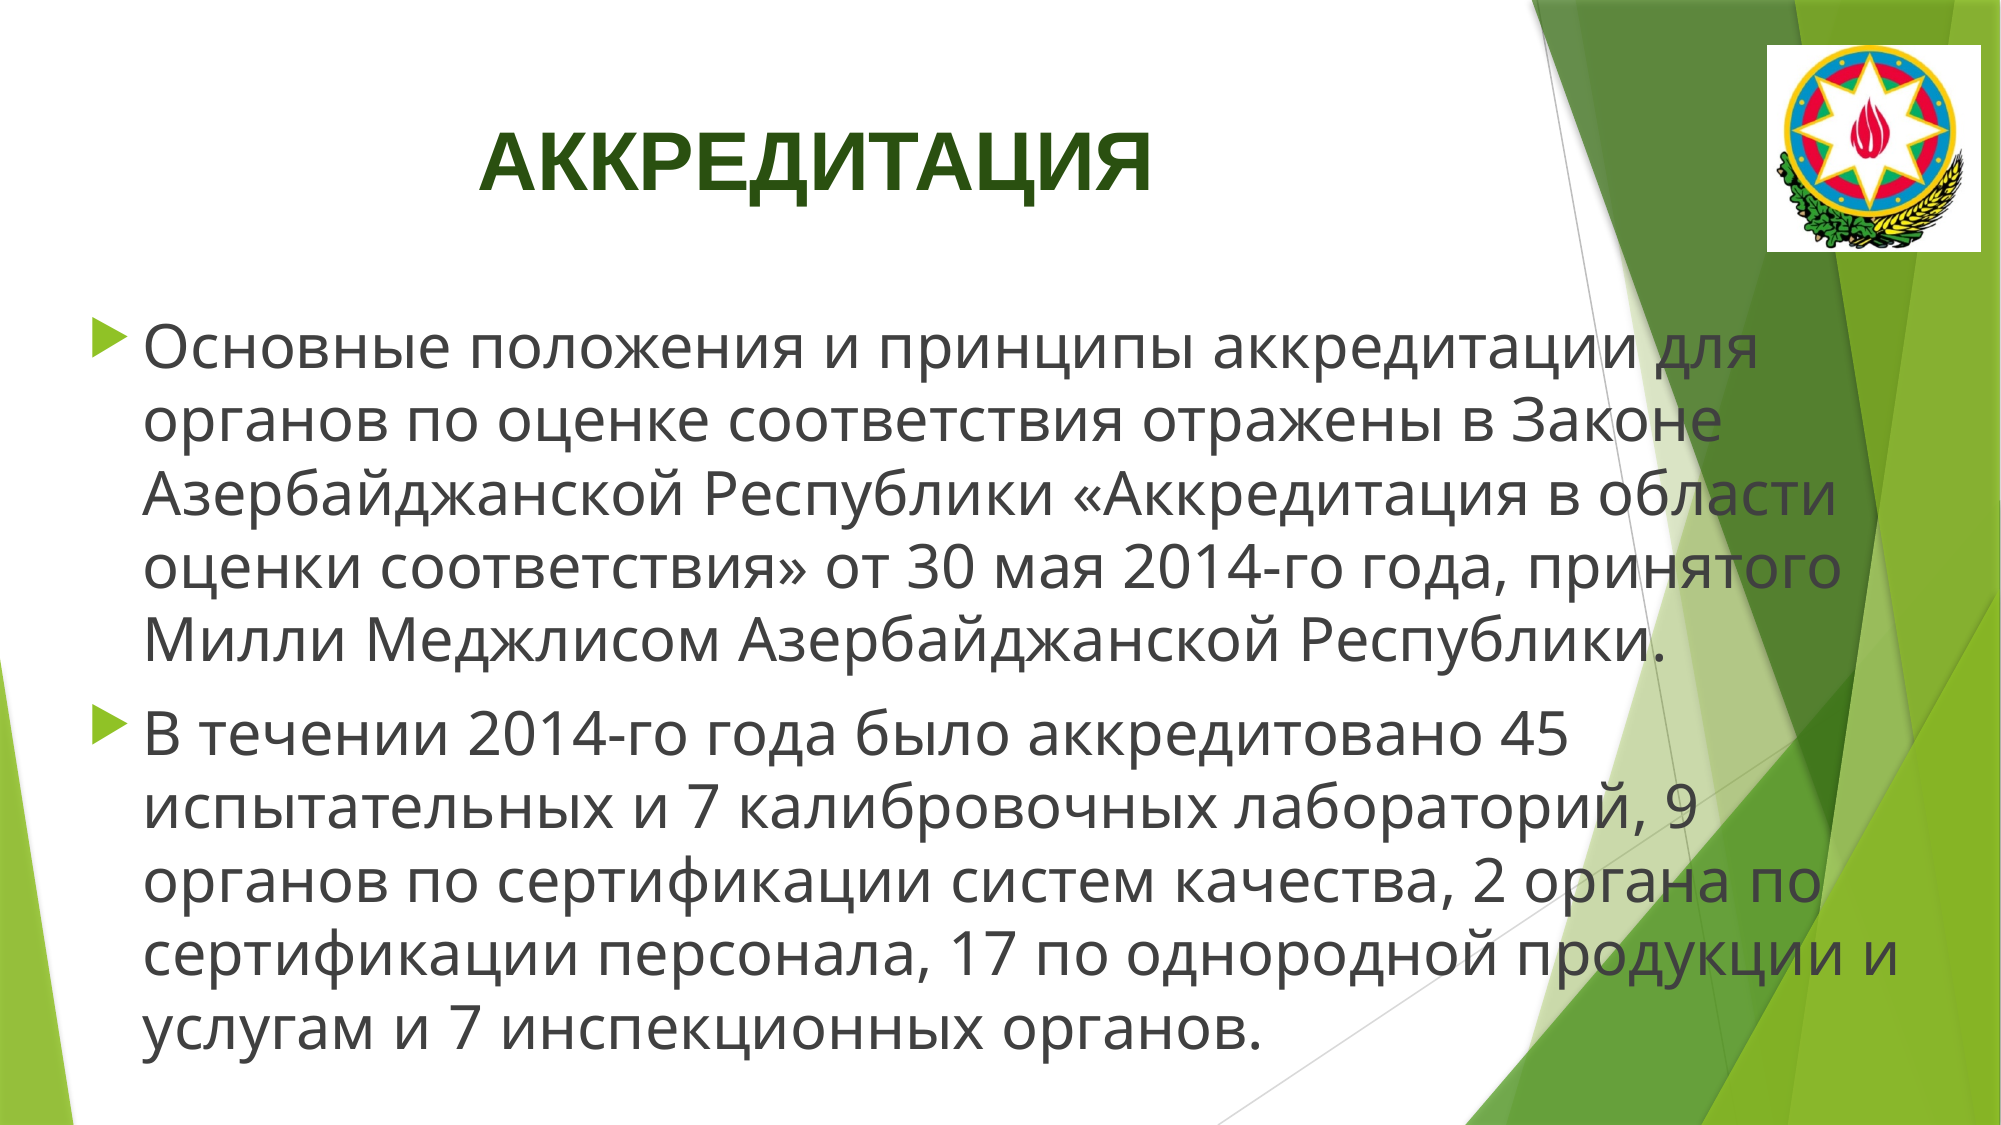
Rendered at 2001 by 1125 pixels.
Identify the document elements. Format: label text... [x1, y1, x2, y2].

title АККРЕДИТАЦИЯ [111, 99, 1522, 299]
list Основные положения и принципы аккредитации для органов по оценке соответствия отражены в Законе Азербайджанской Республики «Аккредитация в области оценки соответствия» от 30 мая 2014-го года, принятого Милли Меджлисом Азербайджанской Республики. В течении 2014-го года было аккредитовано 45 испытательных и 7 калибровочных лабораторий, 9 органов по сертификации систем качества, 2 органа по сертификации персонала, 17 по однородной продукции и услугам и 7 инспекционных органов. [72, 299, 1931, 1075]
picture [1766, 44, 1982, 252]
